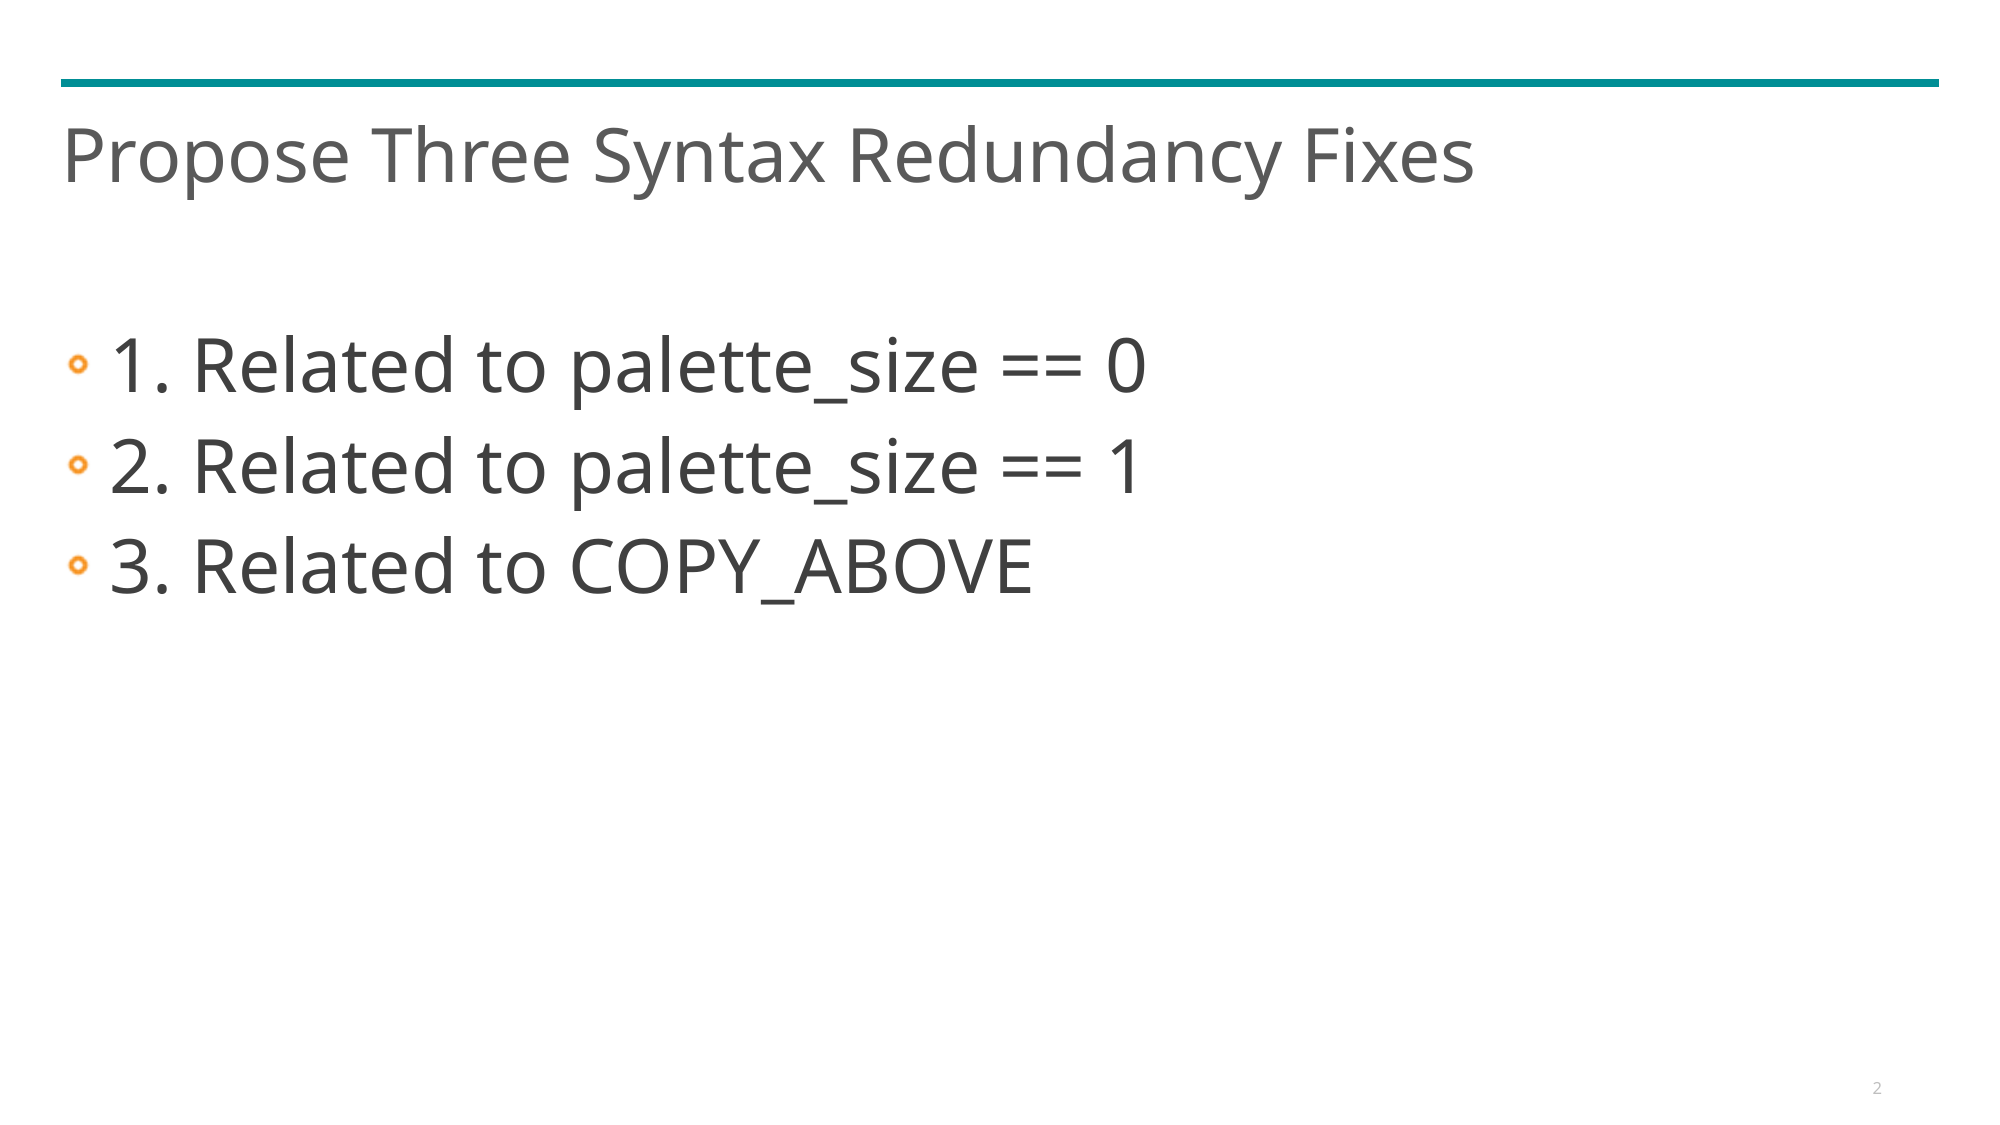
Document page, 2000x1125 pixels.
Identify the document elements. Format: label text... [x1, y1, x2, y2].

title Propose Three Syntax Redundancy Fixes [46, 120, 1922, 205]
list 1. Related to palette_size == 0 2. Related to palette_size == 1 3. Related to COPY_ABOVE [37, 317, 1913, 628]
picture [52, 539, 106, 593]
picture [52, 338, 106, 392]
picture [52, 439, 106, 492]
